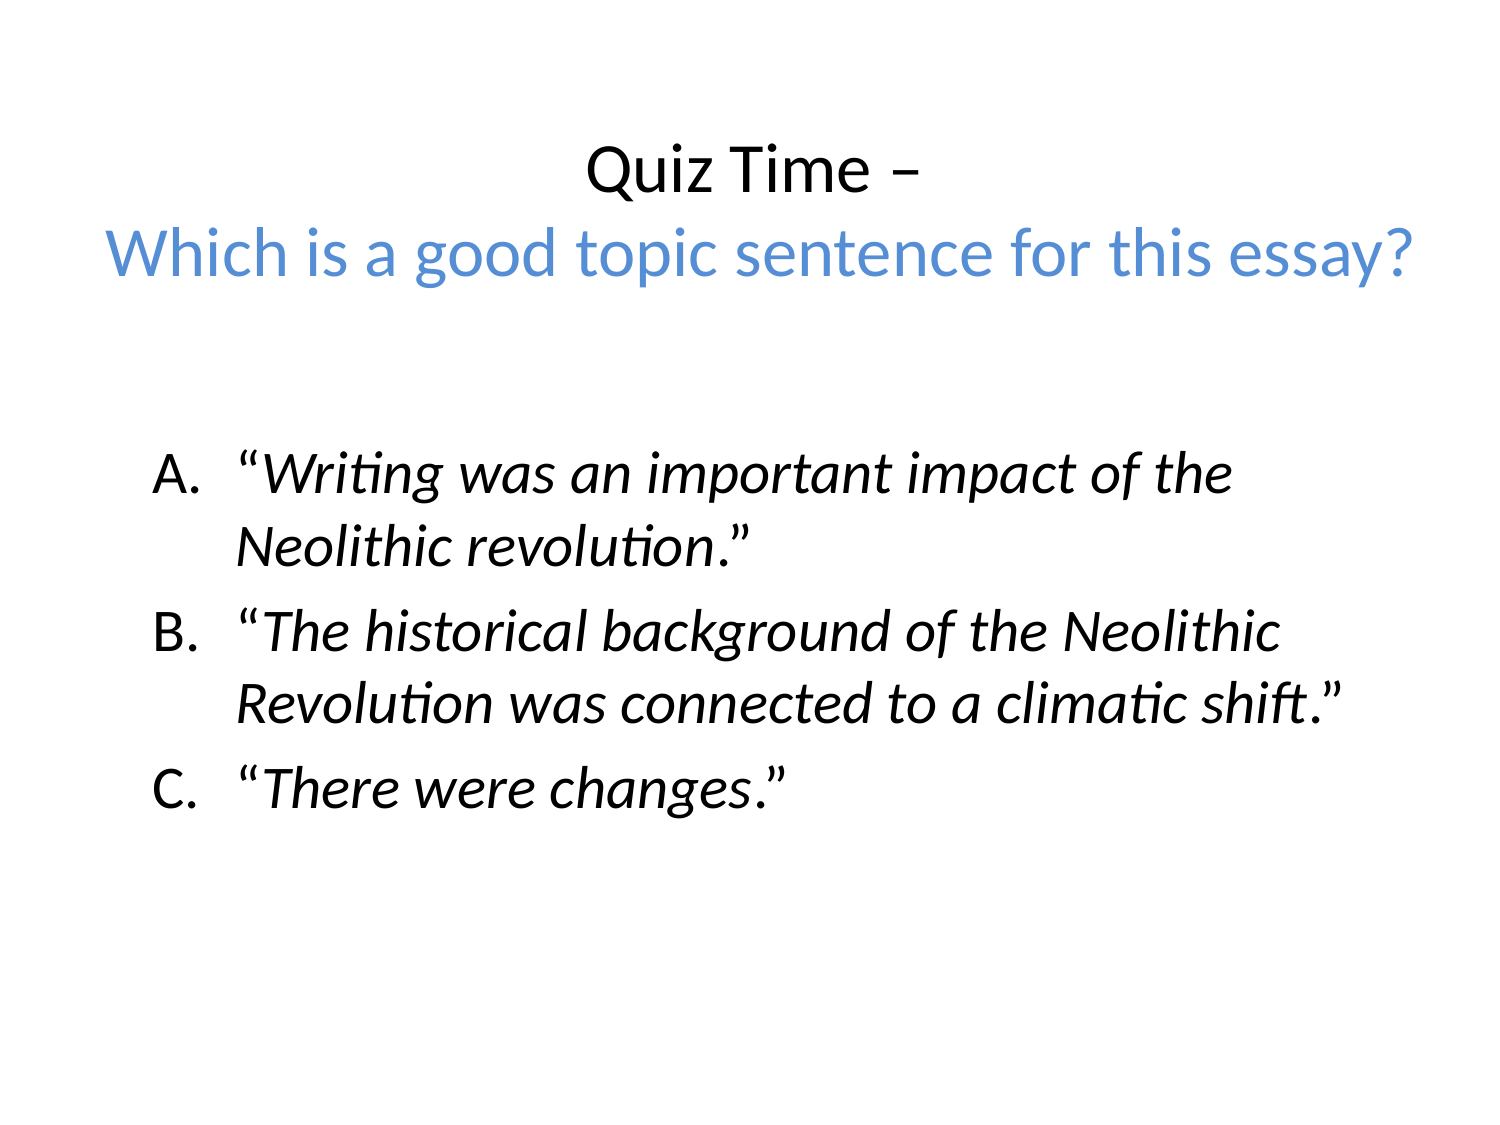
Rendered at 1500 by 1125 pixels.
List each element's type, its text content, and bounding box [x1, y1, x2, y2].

list “Writing was an important impact of the Neolithic revolution.” “The historical background of the Neolithic Revolution was connected to a climatic shift.” “There were changes.” [137, 425, 1363, 880]
title Quiz Time – Which is a good topic sentence for this essay? [87, 112, 1438, 300]
